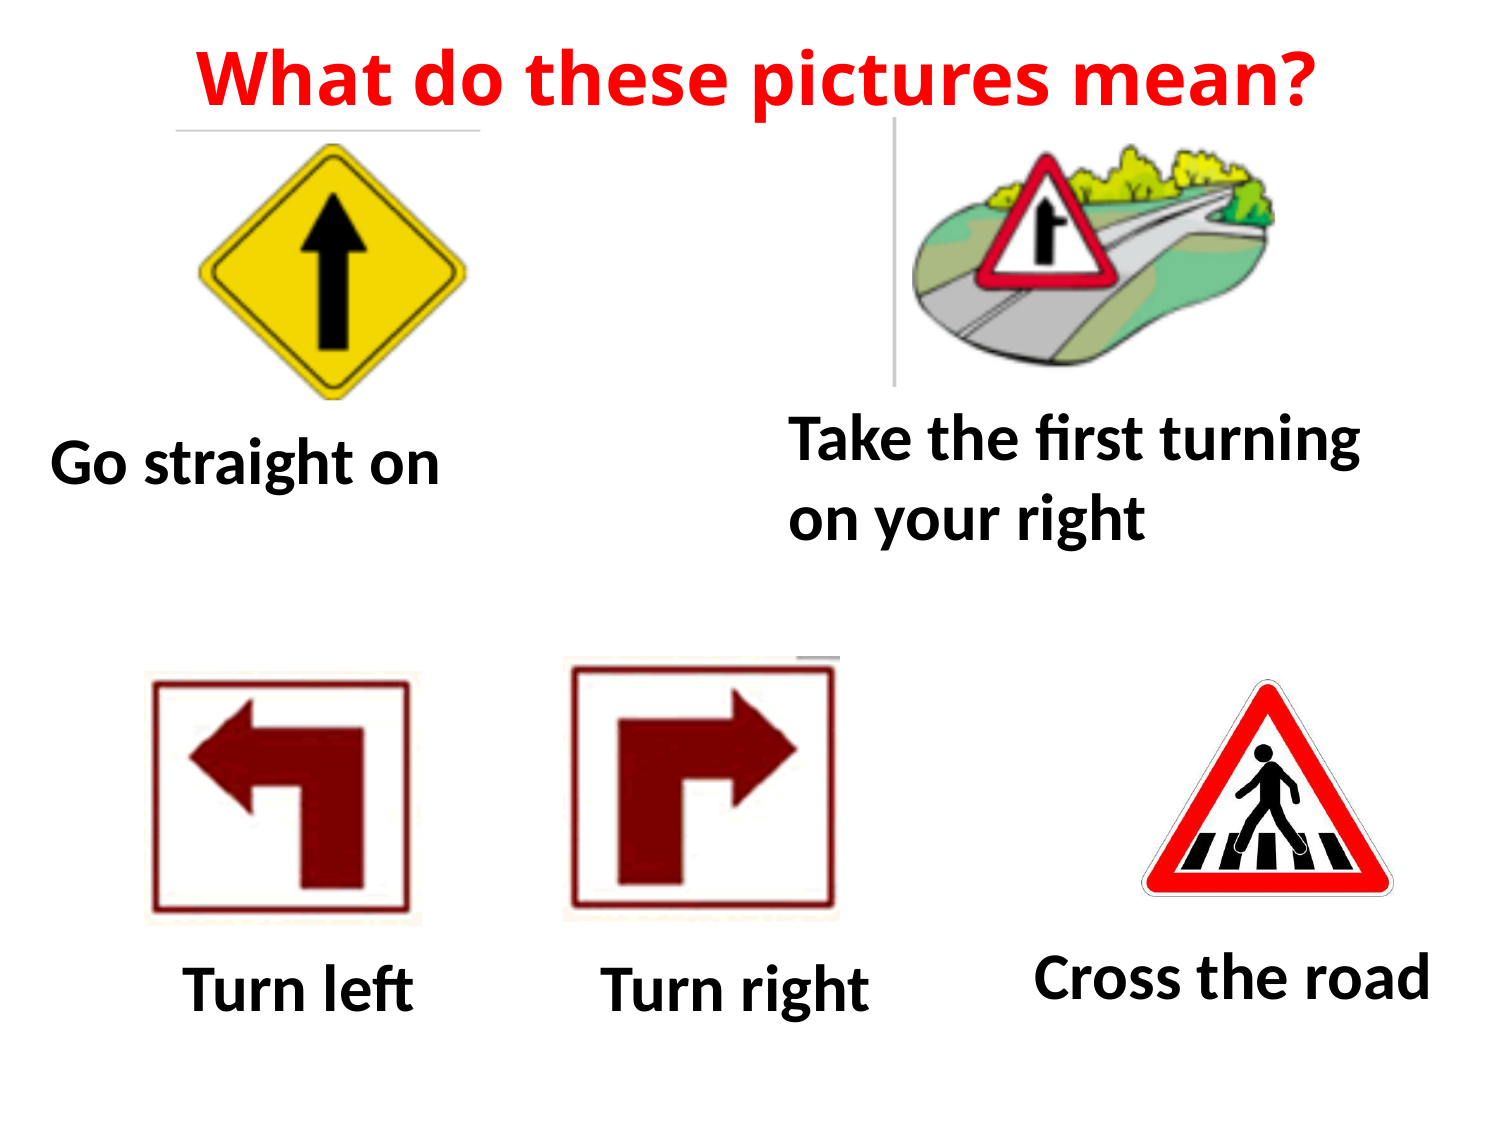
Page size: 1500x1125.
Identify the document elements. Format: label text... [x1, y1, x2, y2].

picture [144, 670, 422, 927]
text_box Turn right [585, 937, 892, 1033]
text_box Cross the road [1019, 925, 1500, 1021]
text_box Go straight on [35, 410, 539, 585]
title What do these pictures mean? [82, 23, 1432, 129]
picture [878, 116, 1301, 387]
text_box Take the first turning on your right [773, 386, 1410, 562]
picture [175, 116, 481, 411]
picture [562, 656, 841, 922]
text_box Turn left [168, 937, 436, 1033]
picture [1140, 679, 1395, 897]
